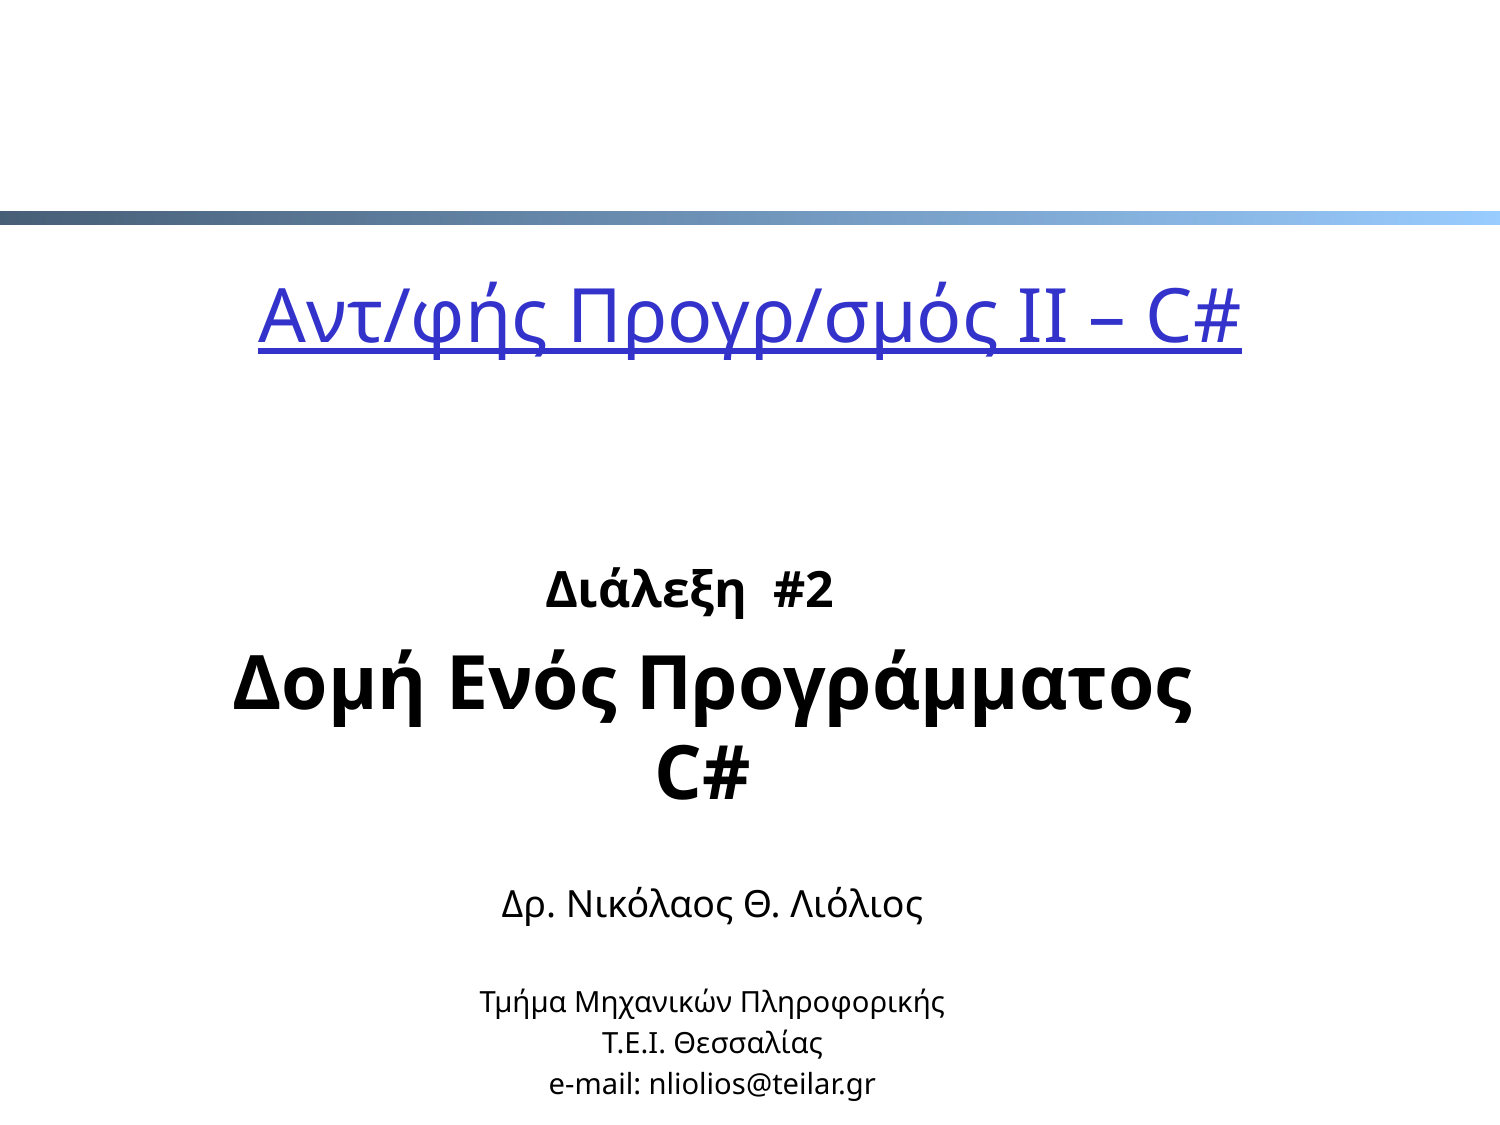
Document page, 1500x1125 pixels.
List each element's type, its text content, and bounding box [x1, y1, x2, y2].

title Αντ/φής Προγρ/σμός ΙΙ – C# [112, 237, 1388, 388]
subtitle Διάλεξη #2 Δομή Ενός Προγράμματος C# Δρ. Νικόλαος Θ. Λιόλιος Τμήμα Μηχανικών Πληροφορικής Τ.Ε.Ι. Θεσσαλίας e-mail: nliolios@teilar.gr [187, 500, 1238, 1050]
